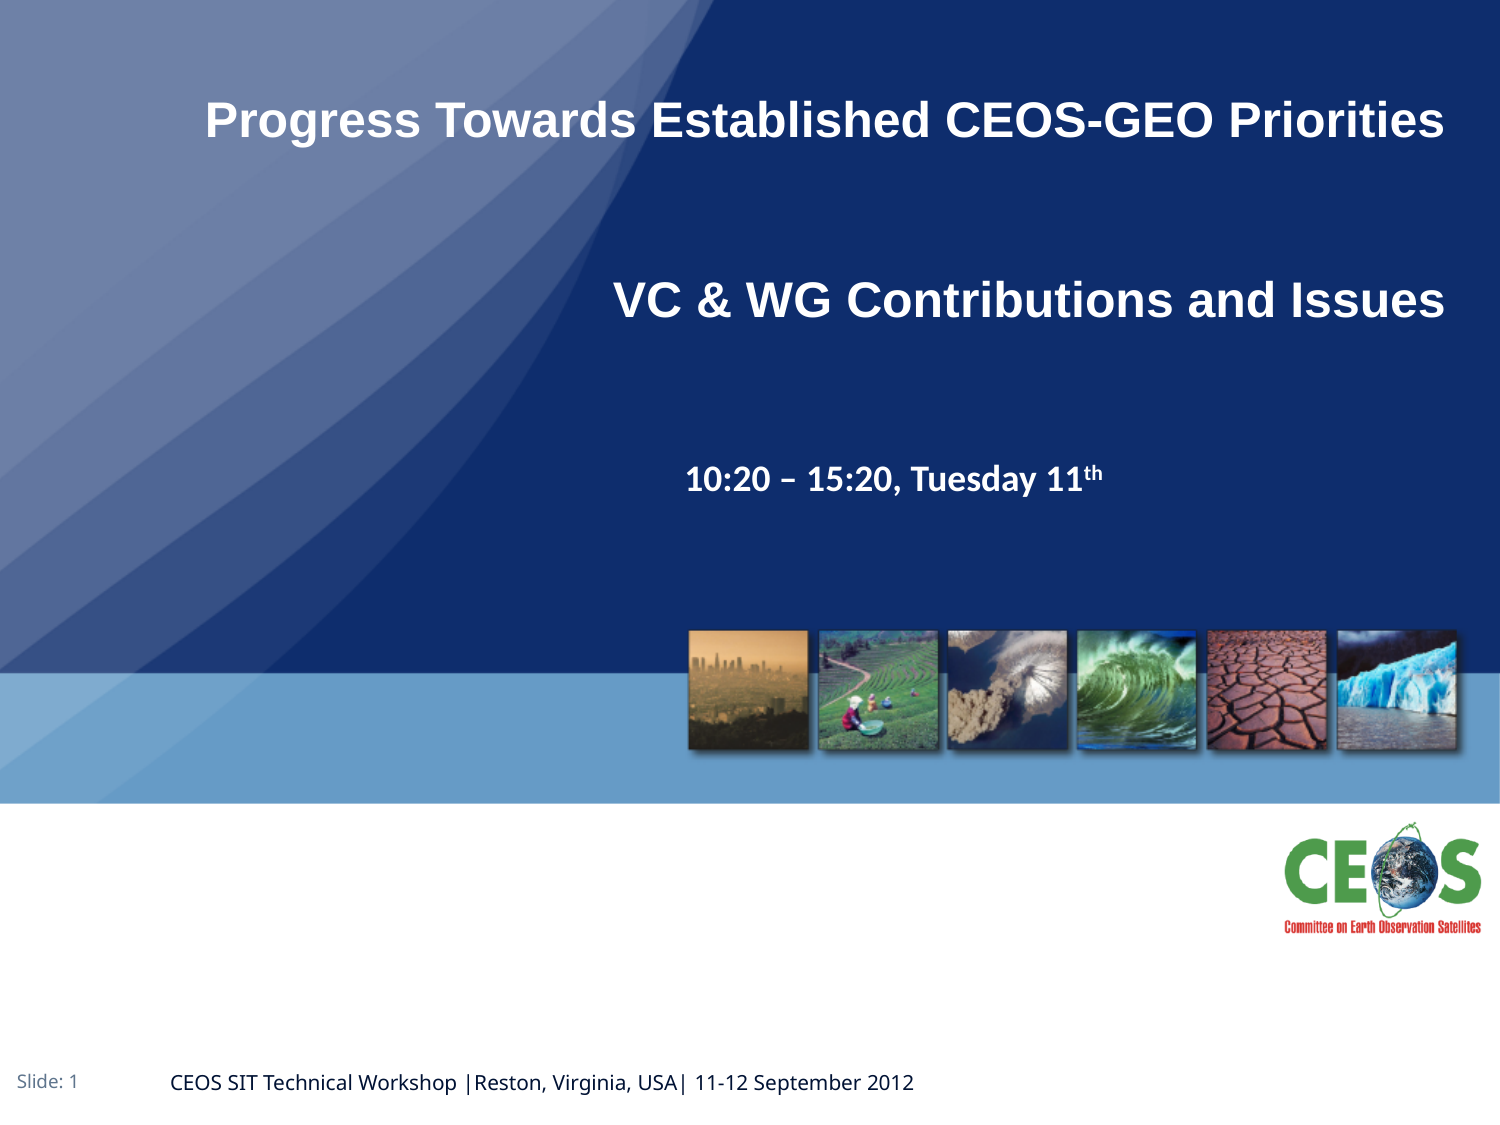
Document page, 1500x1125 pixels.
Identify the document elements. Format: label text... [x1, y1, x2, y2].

picture [0, 0, 1500, 1125]
title Progress Towards Established CEOS-GEO Priorities VC & WG Contributions and Issues [182, 27, 1462, 336]
subtitle 10:20 – 15:20, Tuesday 11th [669, 446, 1462, 627]
